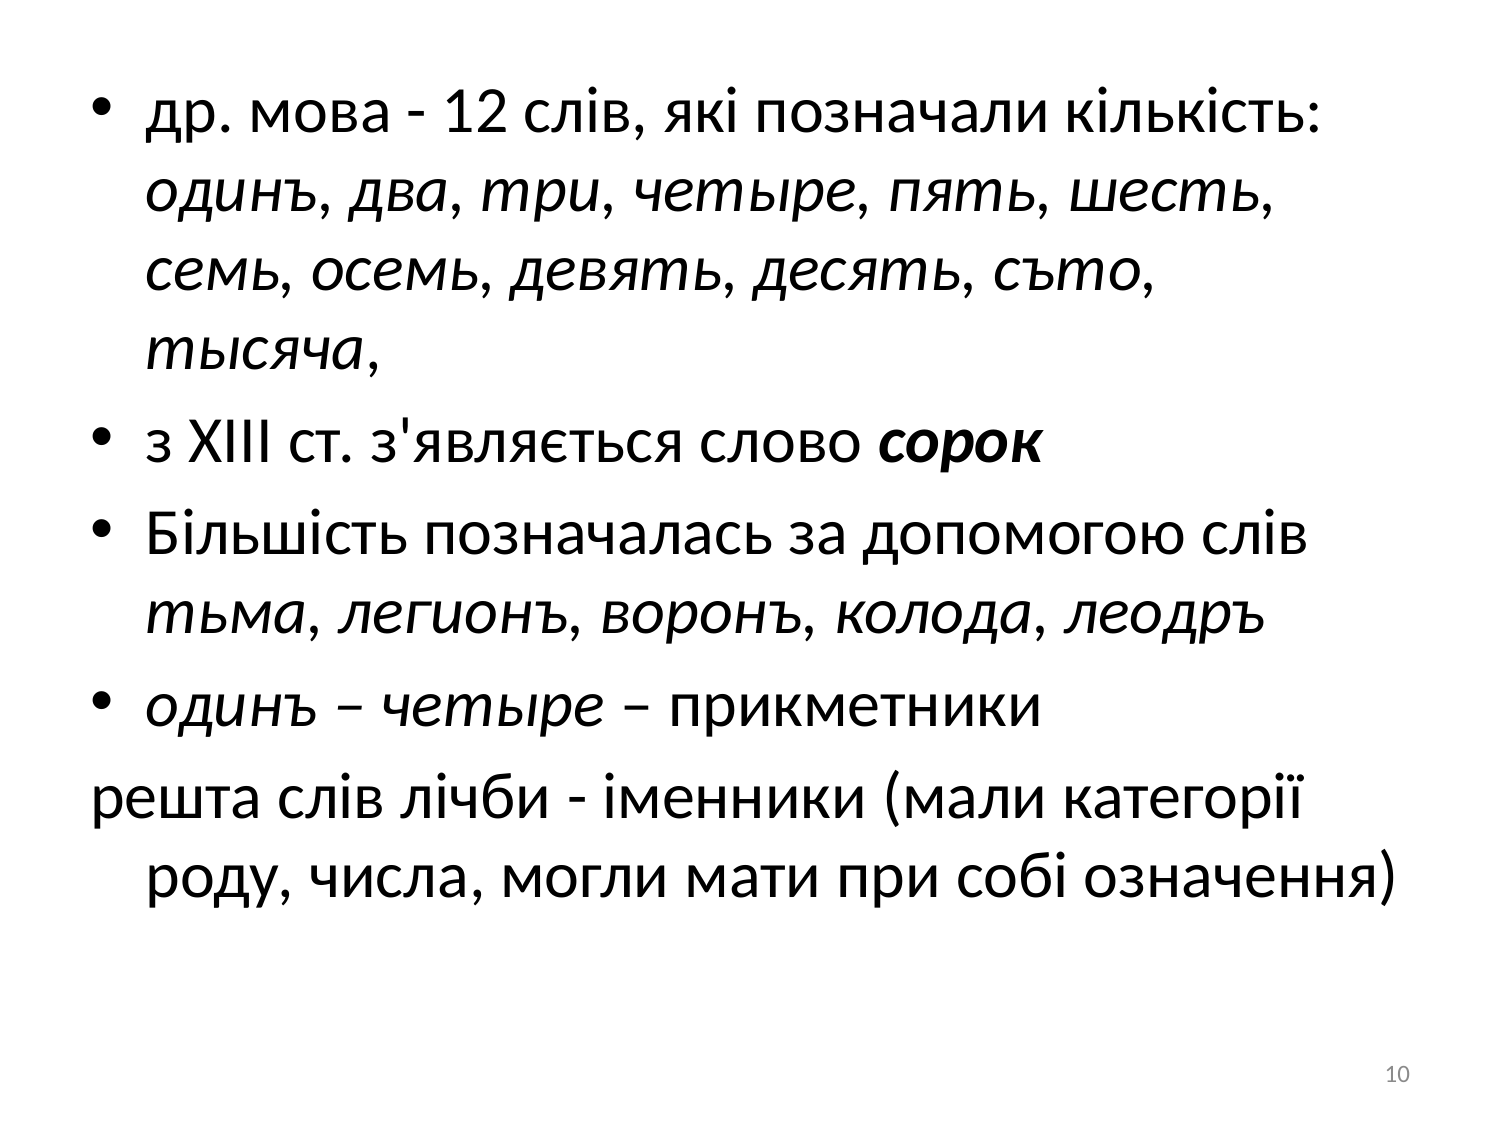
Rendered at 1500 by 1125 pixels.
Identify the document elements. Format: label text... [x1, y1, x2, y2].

slide_number 10 [1074, 1042, 1425, 1103]
list др. мова - 12 слів, які позначали кількість: одинъ, два, три, четыре, пять, шесть, семь, осемь, девять, десять, съто, тысяча, з XIII ст. з'являється слово сорок Більшість позначалась за допомогою слів тьма, легионъ, воронъ, колода, леодръ одинъ – четыре – прикметники решта слів лічби - іменники (мали категорії роду, числа, могли мати при собі означення) [75, 58, 1425, 1005]
